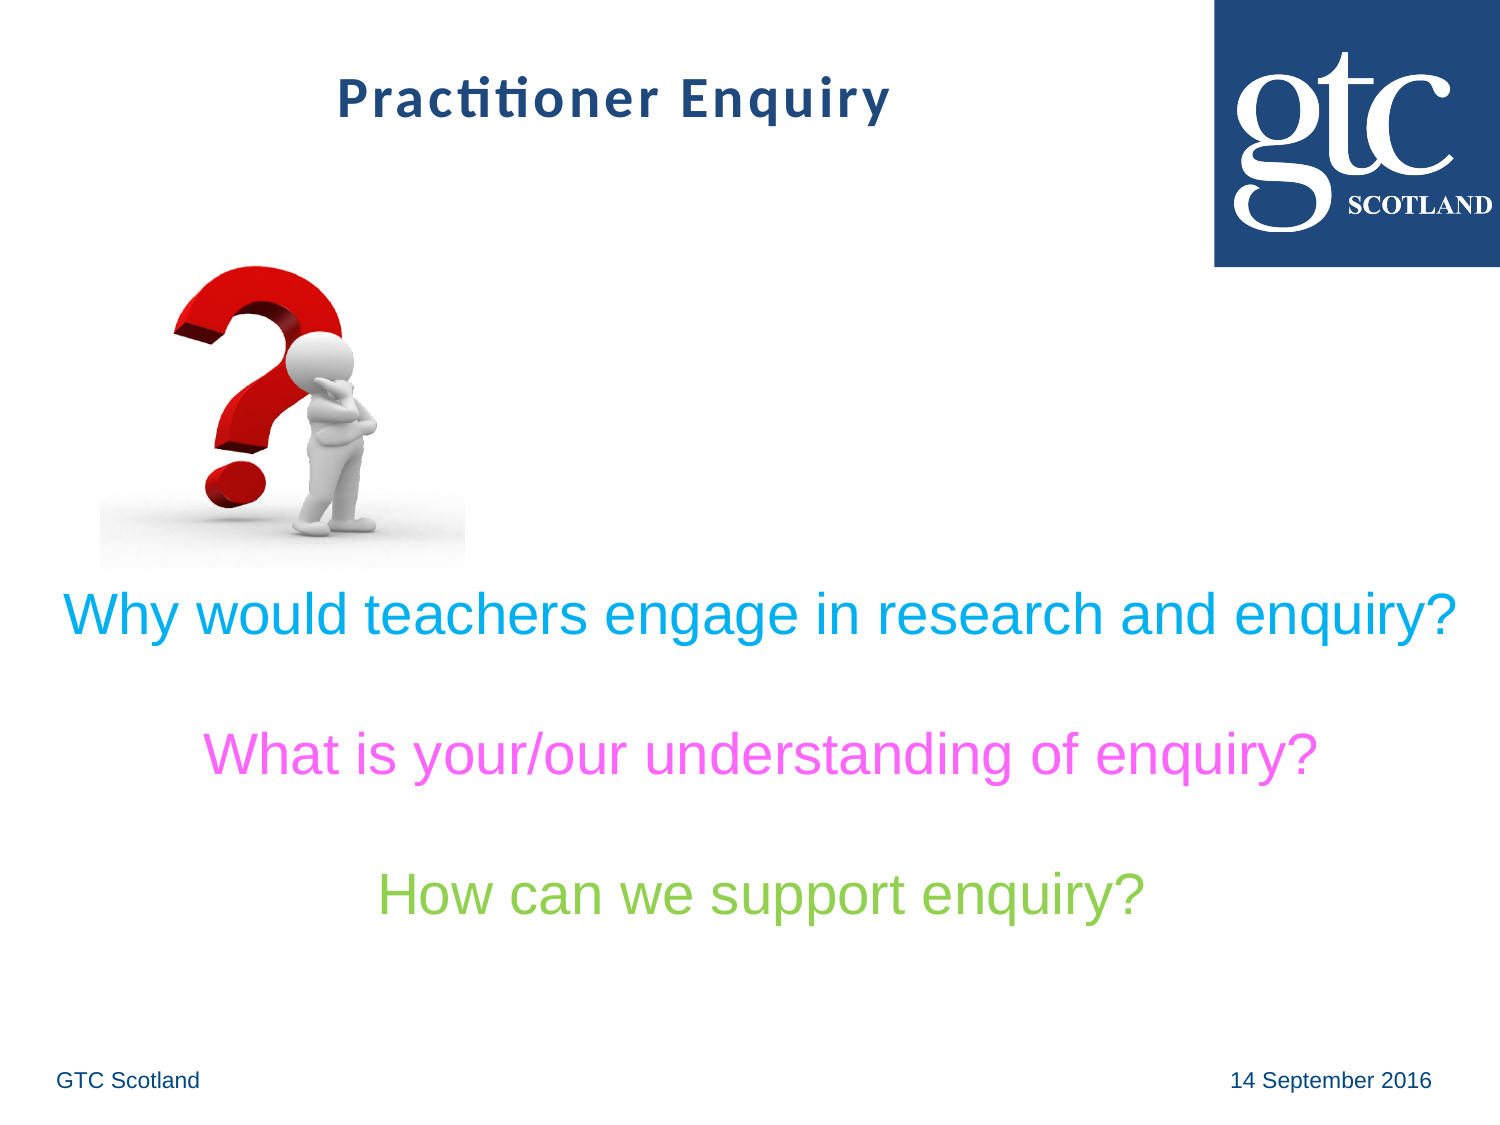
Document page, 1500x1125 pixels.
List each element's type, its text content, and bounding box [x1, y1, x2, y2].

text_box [41, 248, 1483, 1000]
picture [1234, 51, 1492, 232]
title Practitioner Enquiry [41, 51, 1188, 200]
footer GTC Scotland [41, 1058, 529, 1102]
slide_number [1074, 1058, 1447, 1102]
